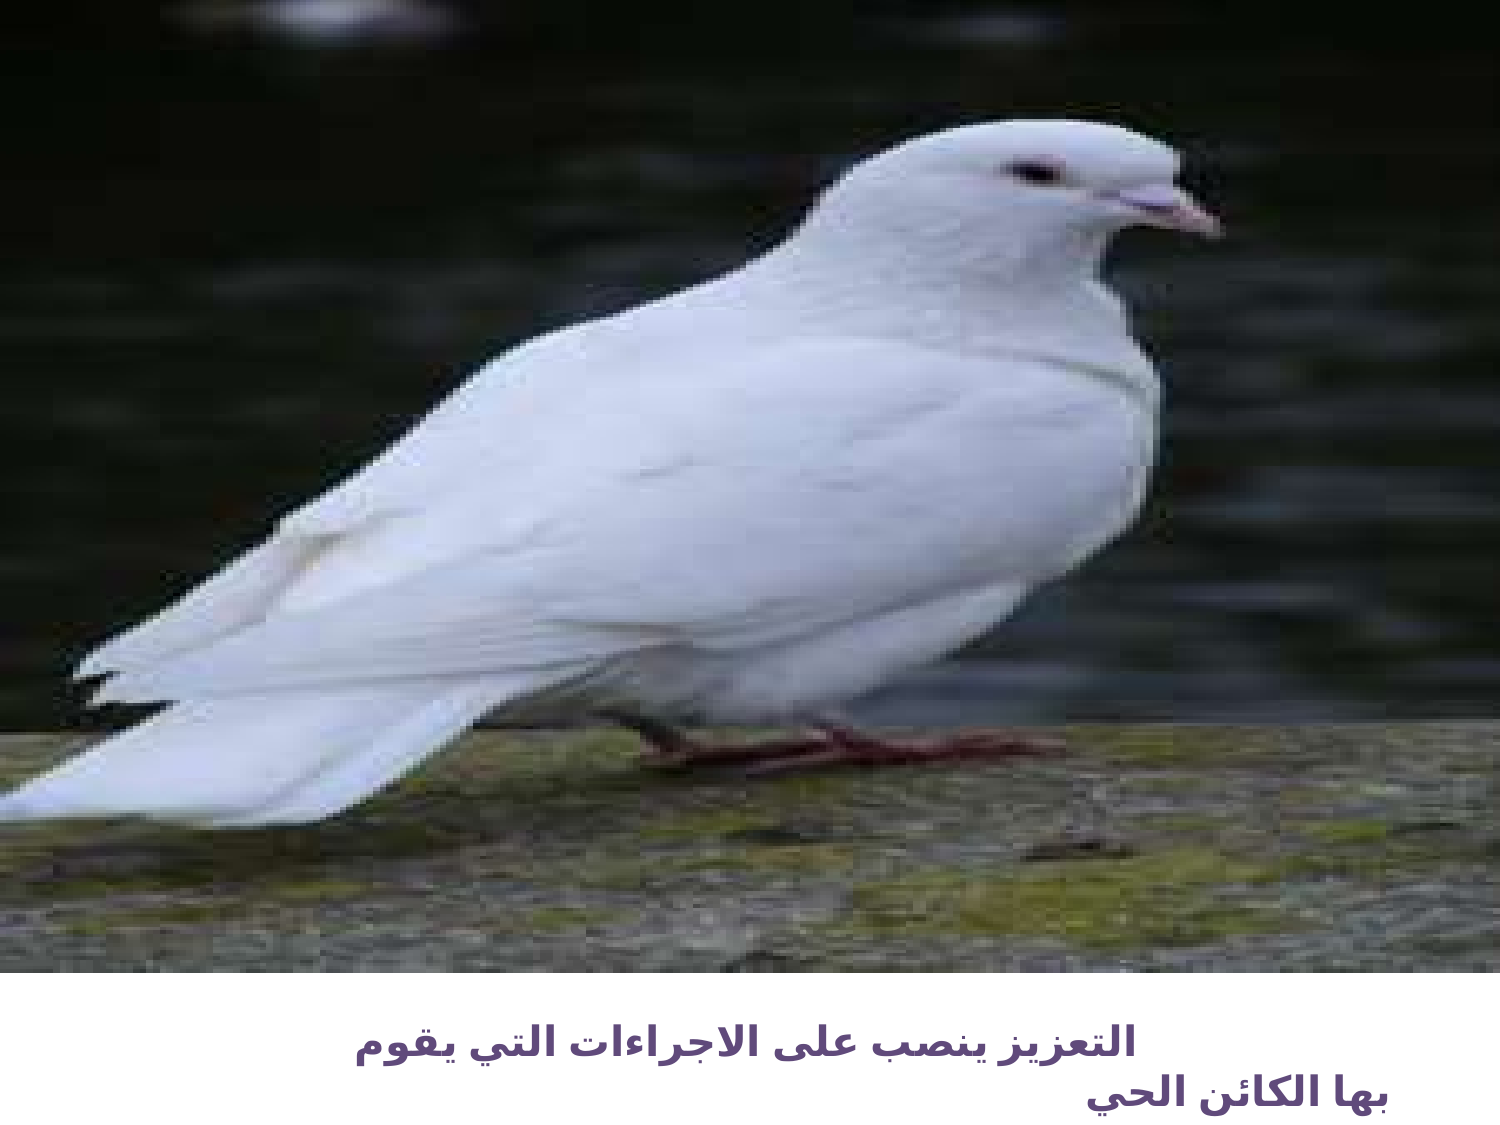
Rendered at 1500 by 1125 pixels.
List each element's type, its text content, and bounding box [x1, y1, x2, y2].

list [0, 0, 1500, 973]
text_box التعزيز ينصب على الاجراءات التي يقوم بها الكائن الحي [339, 1007, 1407, 1123]
